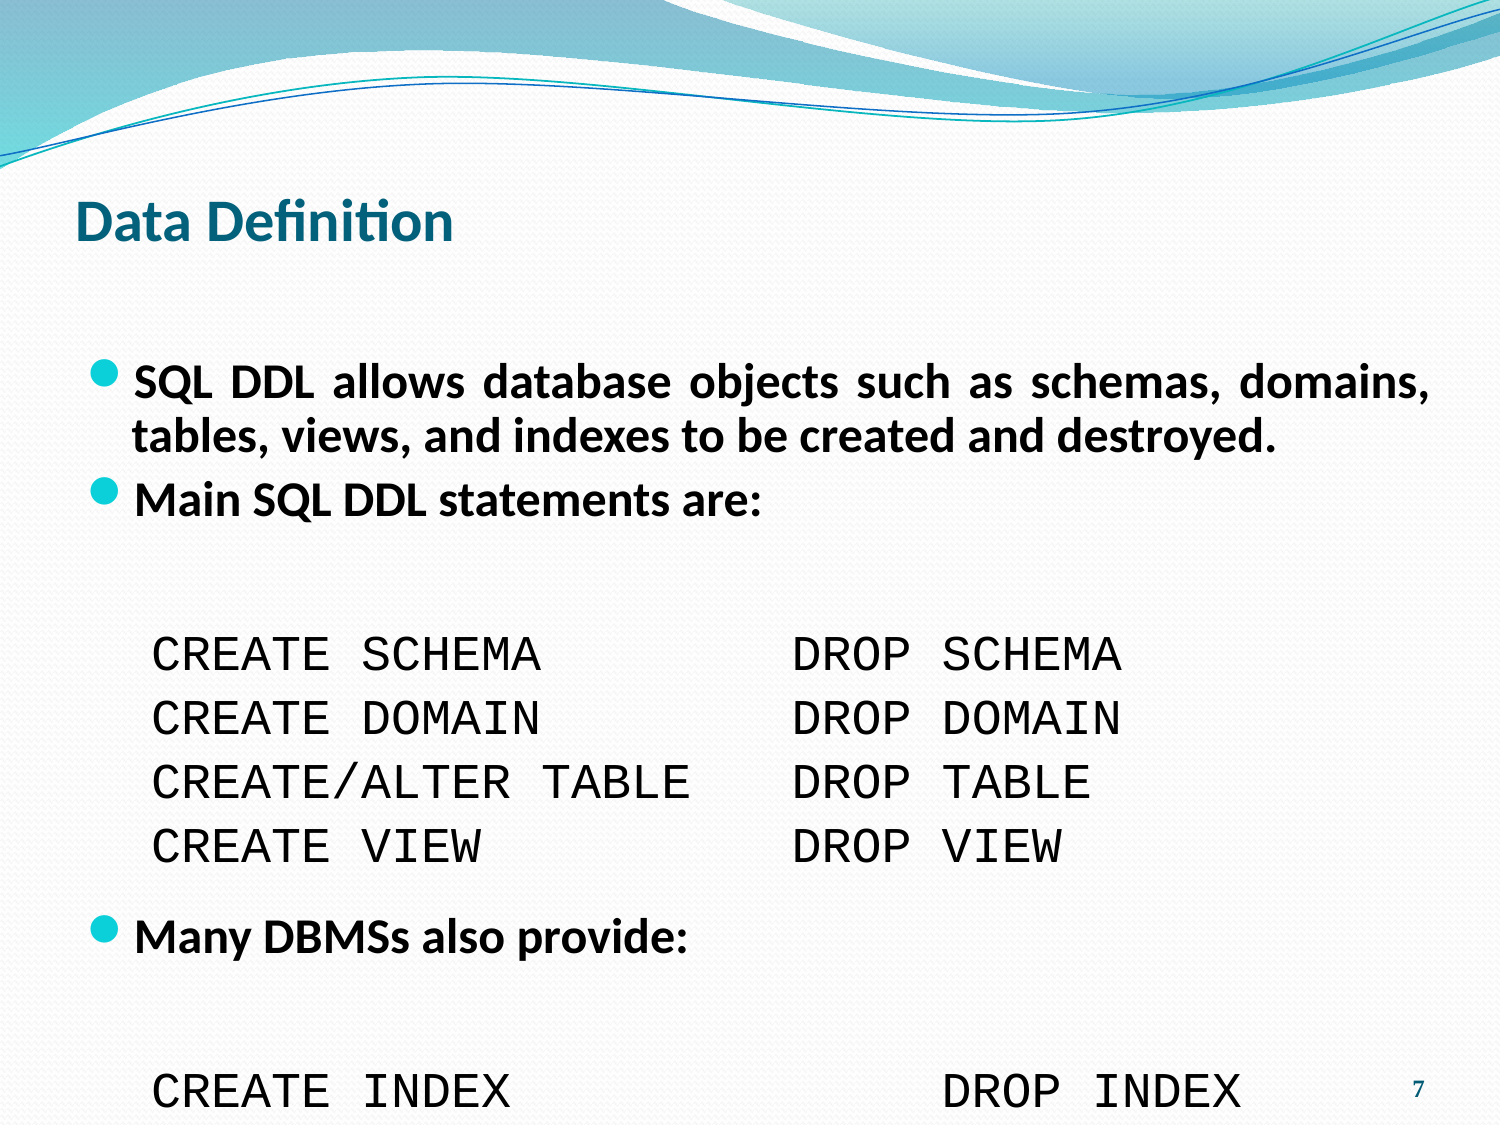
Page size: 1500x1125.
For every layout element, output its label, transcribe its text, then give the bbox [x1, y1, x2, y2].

slide_number 7 [1299, 1042, 1425, 1103]
title Data Definition [75, 66, 1425, 254]
list SQL DDL allows database objects such as schemas, domains, tables, views, and indexes to be created and destroyed. Main SQL DDL statements are: CREATE SCHEMA DROP SCHEMA CREATE DOMAIN DROP DOMAIN CREATE/ALTER TABLE DROP TABLE CREATE VIEW DROP VIEW Many DBMSs also provide: CREATE INDEX DROP INDEX [71, 348, 1447, 1024]
